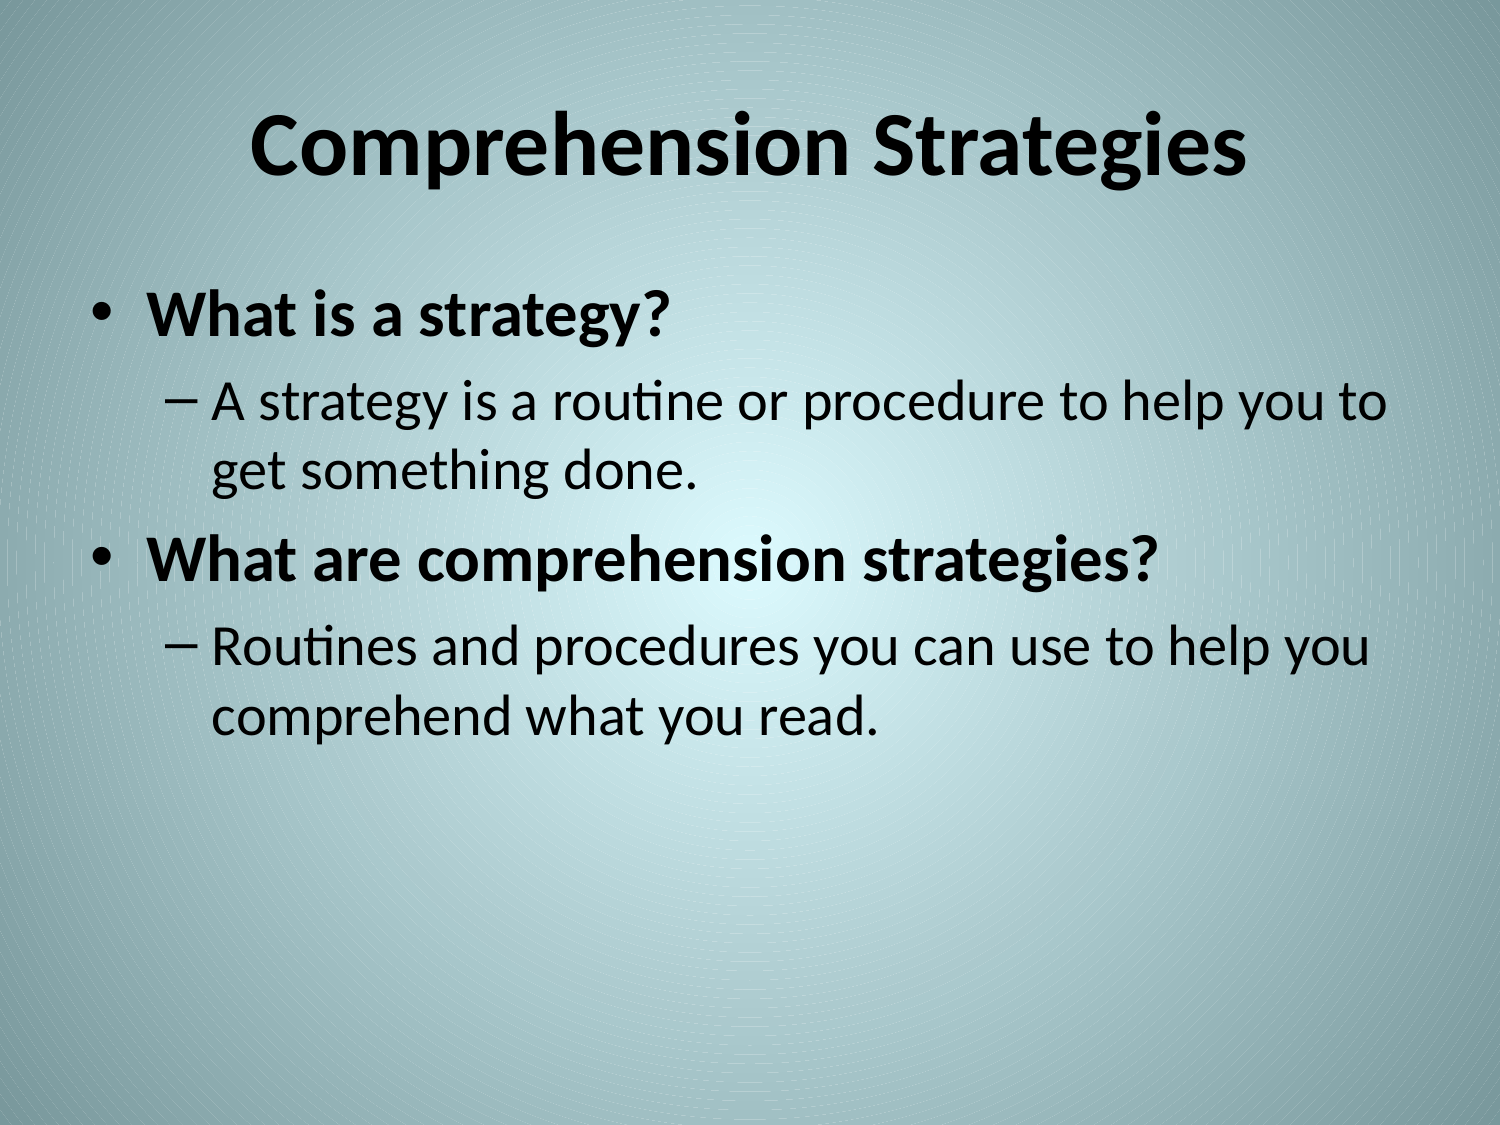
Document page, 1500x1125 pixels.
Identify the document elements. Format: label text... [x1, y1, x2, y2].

list What is a strategy? A strategy is a routine or procedure to help you to get something done. What are comprehension strategies? Routines and procedures you can use to help you comprehend what you read. [75, 262, 1425, 1005]
title Comprehension Strategies [75, 45, 1425, 233]
